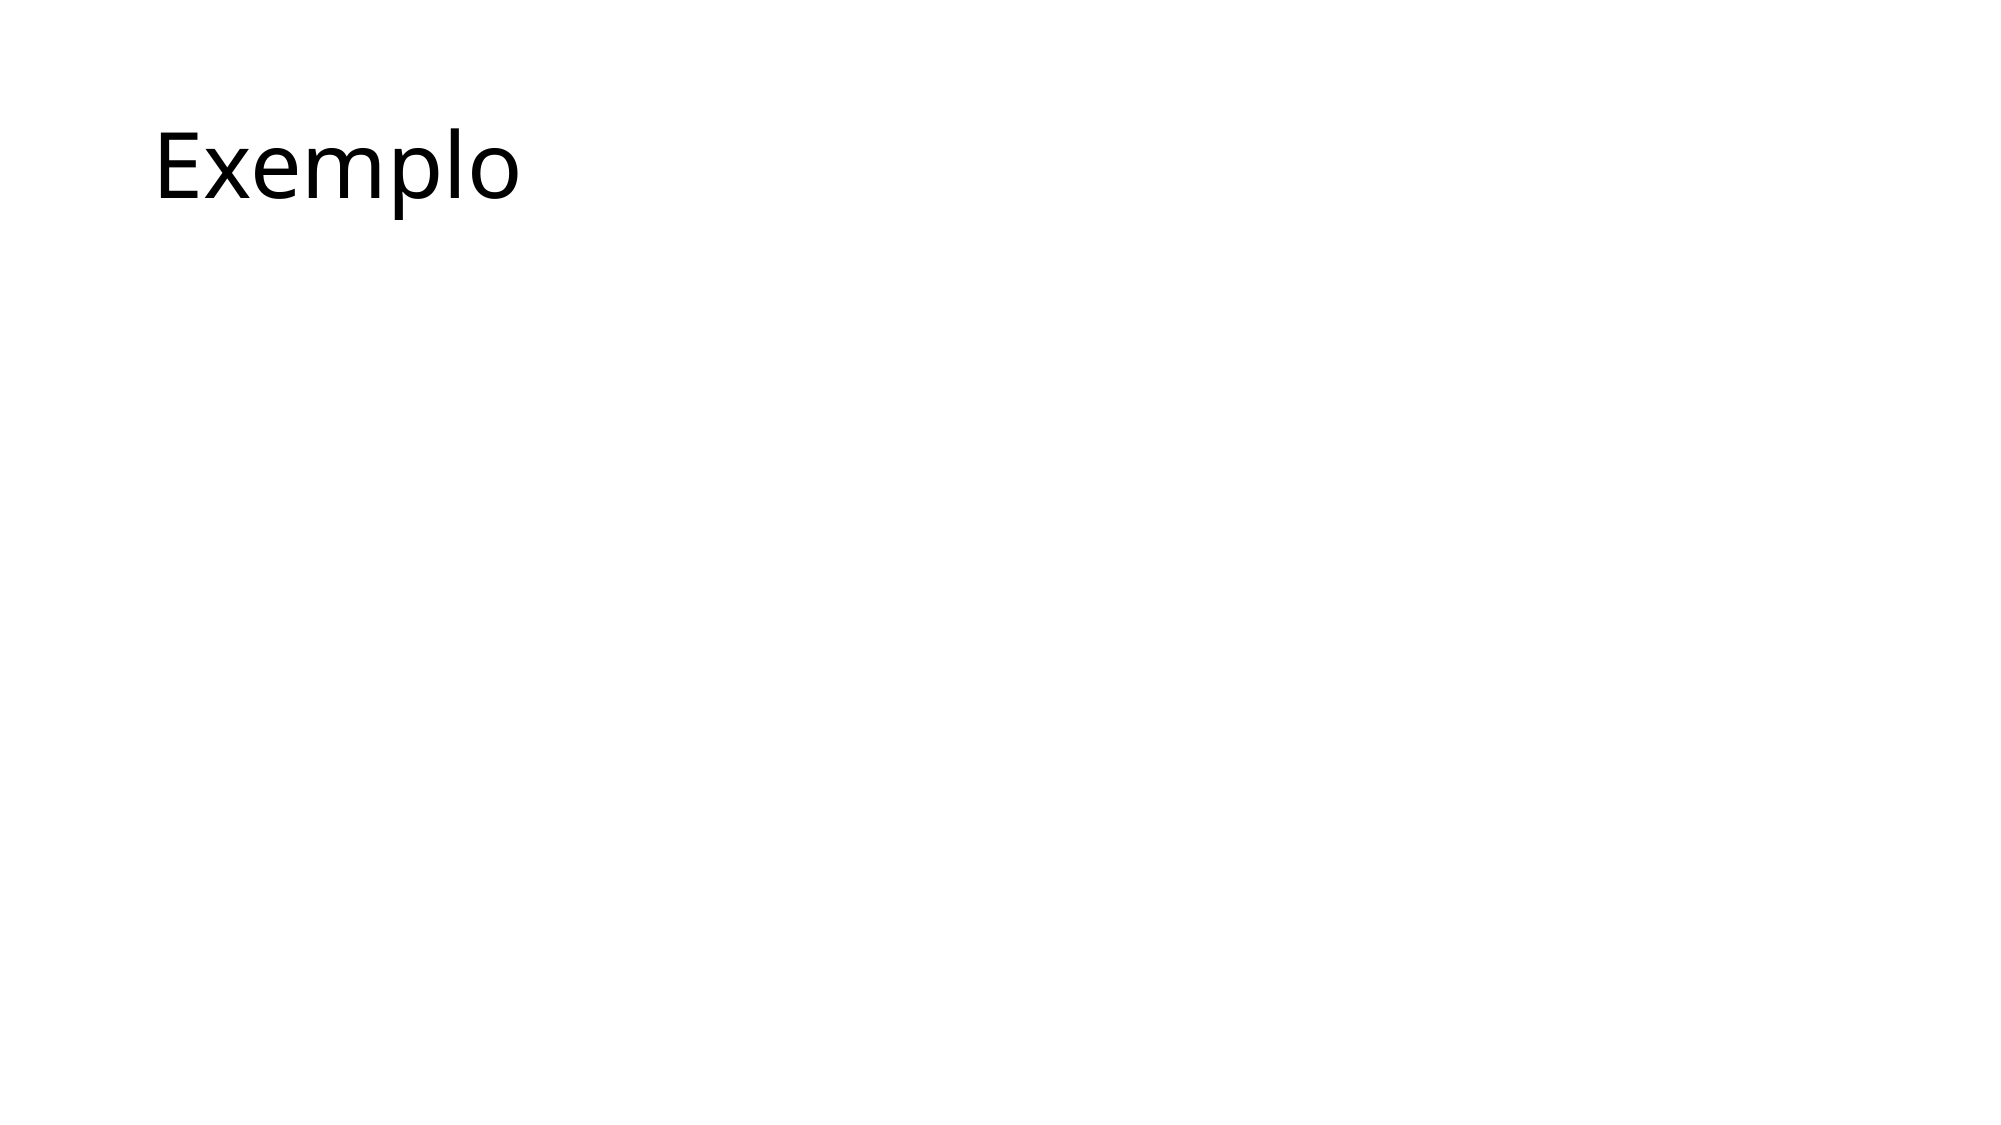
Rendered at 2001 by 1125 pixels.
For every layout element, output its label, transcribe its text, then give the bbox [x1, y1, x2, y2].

title Exemplo [137, 59, 1863, 278]
